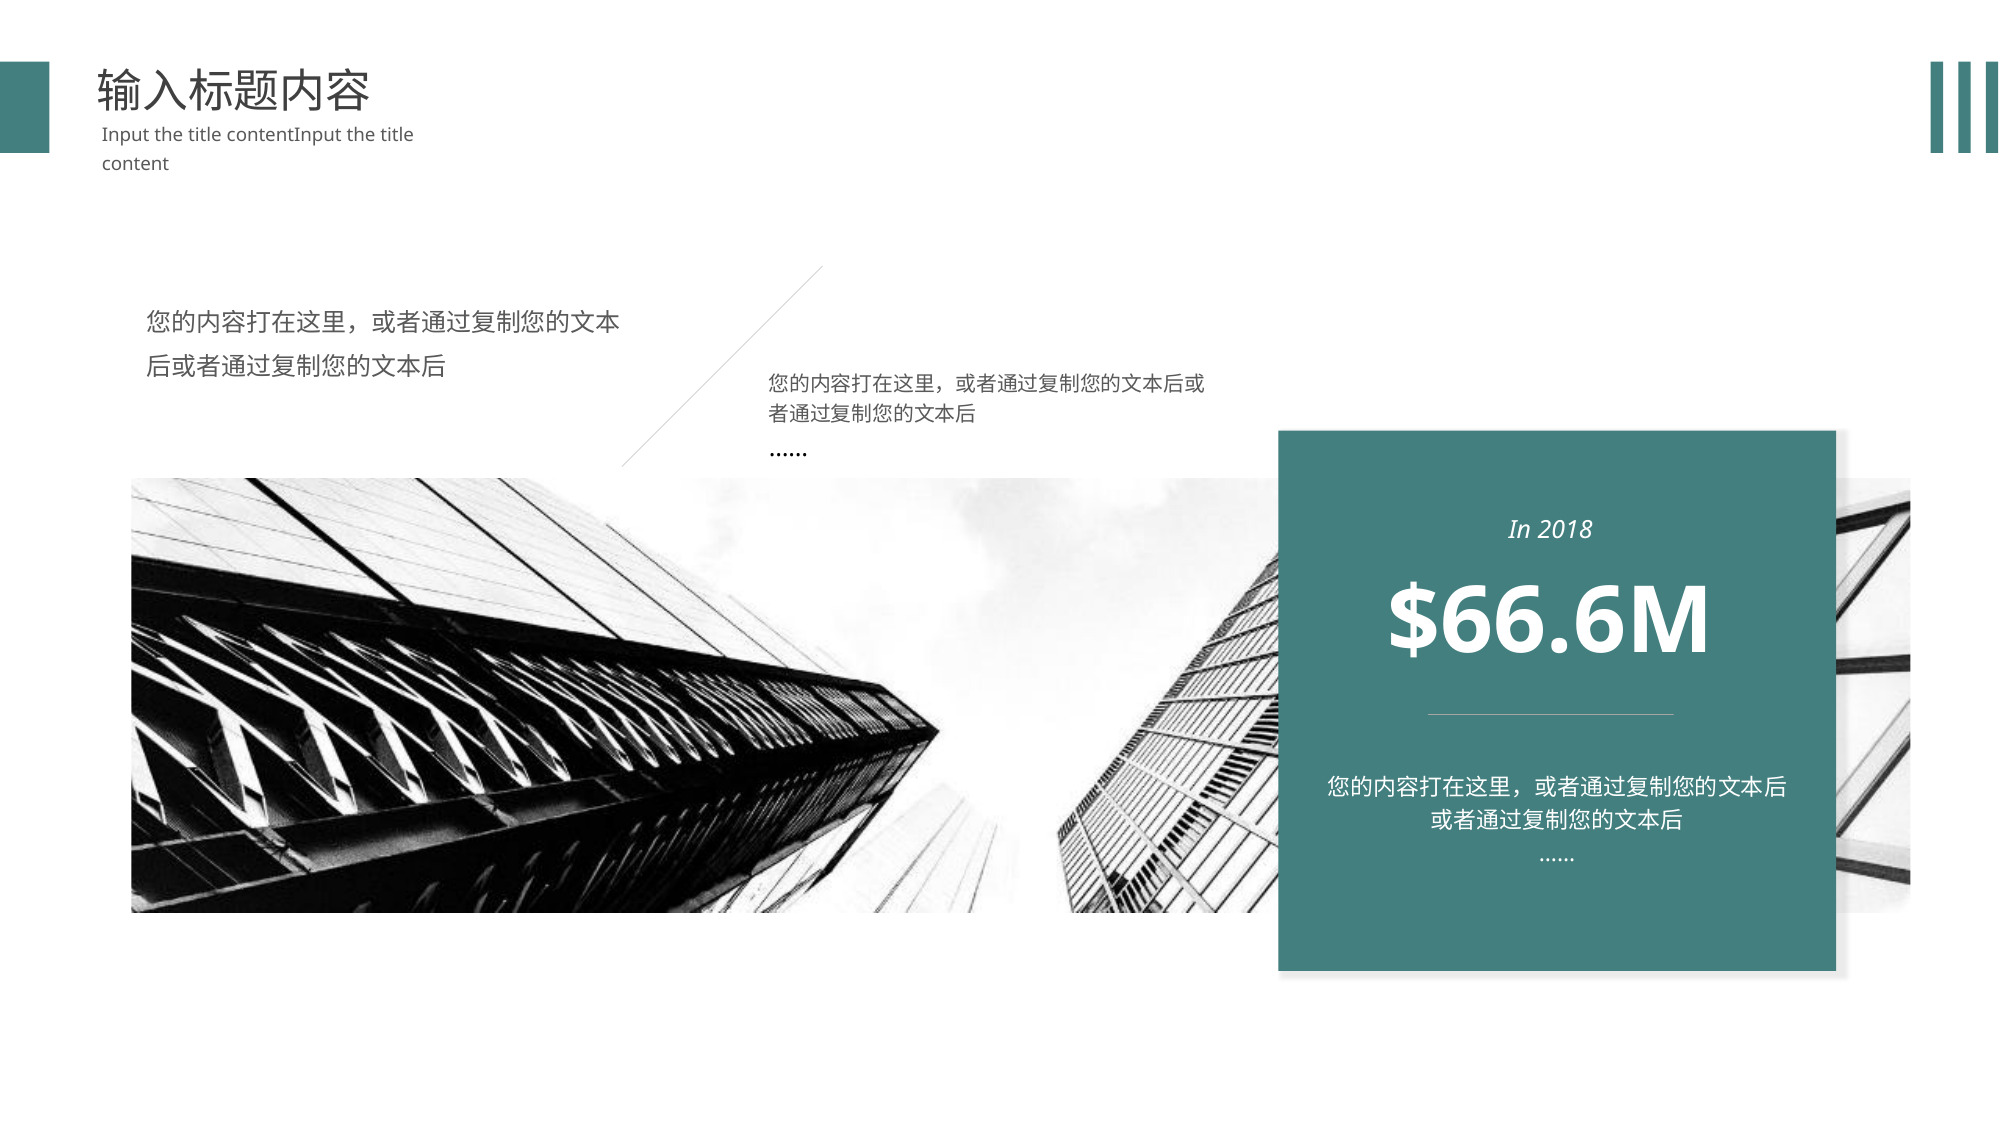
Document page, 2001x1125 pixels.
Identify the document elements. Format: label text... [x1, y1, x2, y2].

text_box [621, 265, 823, 467]
text_box [130, 477, 1277, 914]
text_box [0, 37, 1999, 153]
text_box [1277, 430, 1837, 972]
text_box 您的内容打在这里，或者通过复制您的文本后或者通过复制您的文本后 [131, 266, 621, 406]
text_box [1308, 506, 1807, 924]
text_box [1849, 477, 1911, 914]
text_box 您的内容打在这里，或者通过复制您的文本后或者通过复制您的文本后 …… [753, 354, 1234, 473]
